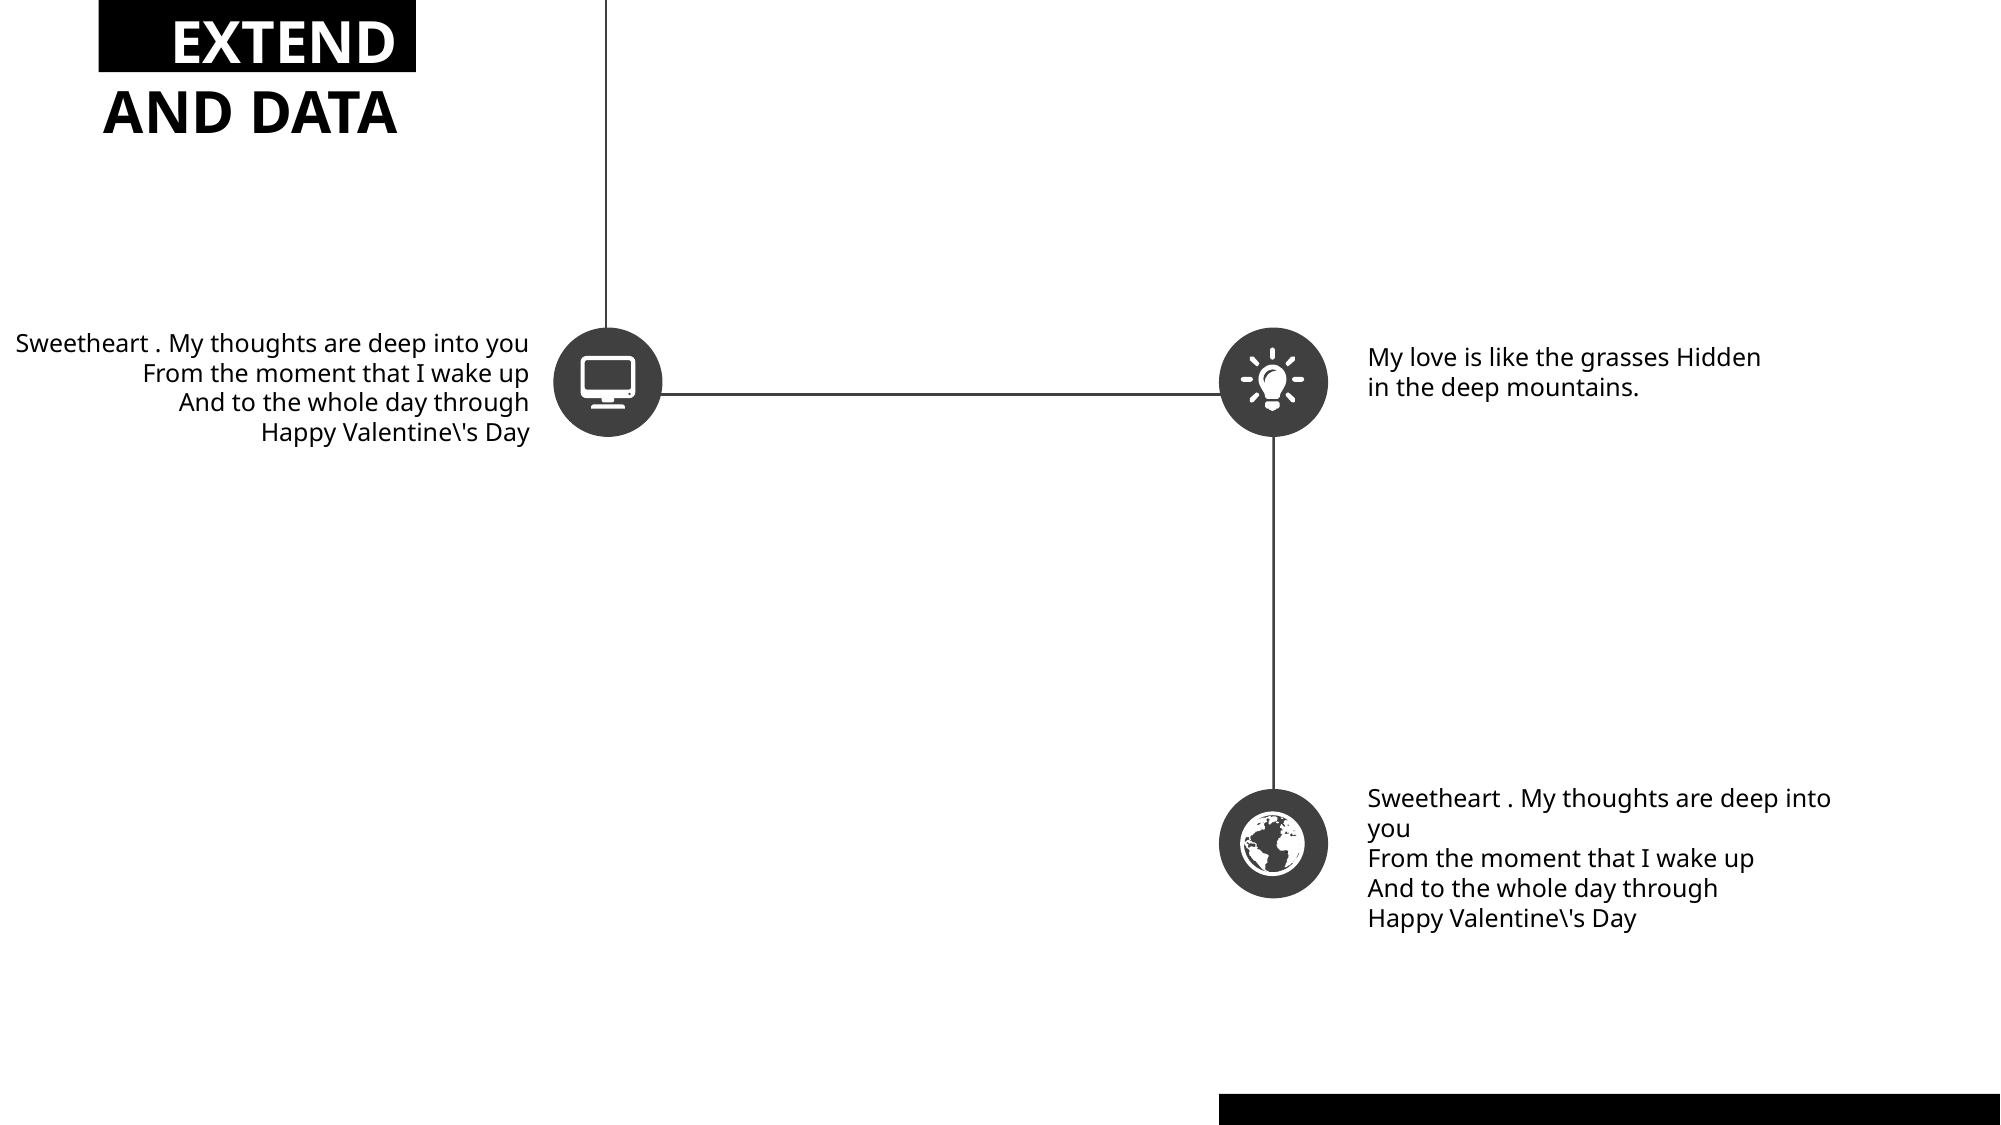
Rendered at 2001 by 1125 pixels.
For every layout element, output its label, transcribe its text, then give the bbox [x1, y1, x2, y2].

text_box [553, 327, 663, 437]
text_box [1218, 788, 1329, 899]
text_box EXTEND AND DATA [89, 0, 413, 153]
text_box [1218, 1093, 2000, 1125]
text_box [413, 0, 417, 73]
text_box Sweetheart . My thoughts are deep into you From the moment that I wake up And to the whole day through Happy Valentine\'s Day [1352, 775, 1894, 940]
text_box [1218, 327, 1329, 437]
text_box Sweetheart . My thoughts are deep into you From the moment that I wake up And to the whole day through Happy Valentine\'s Day [0, 319, 552, 455]
text_box My love is like the grasses Hidden in the deep mountains. [1352, 334, 1799, 410]
